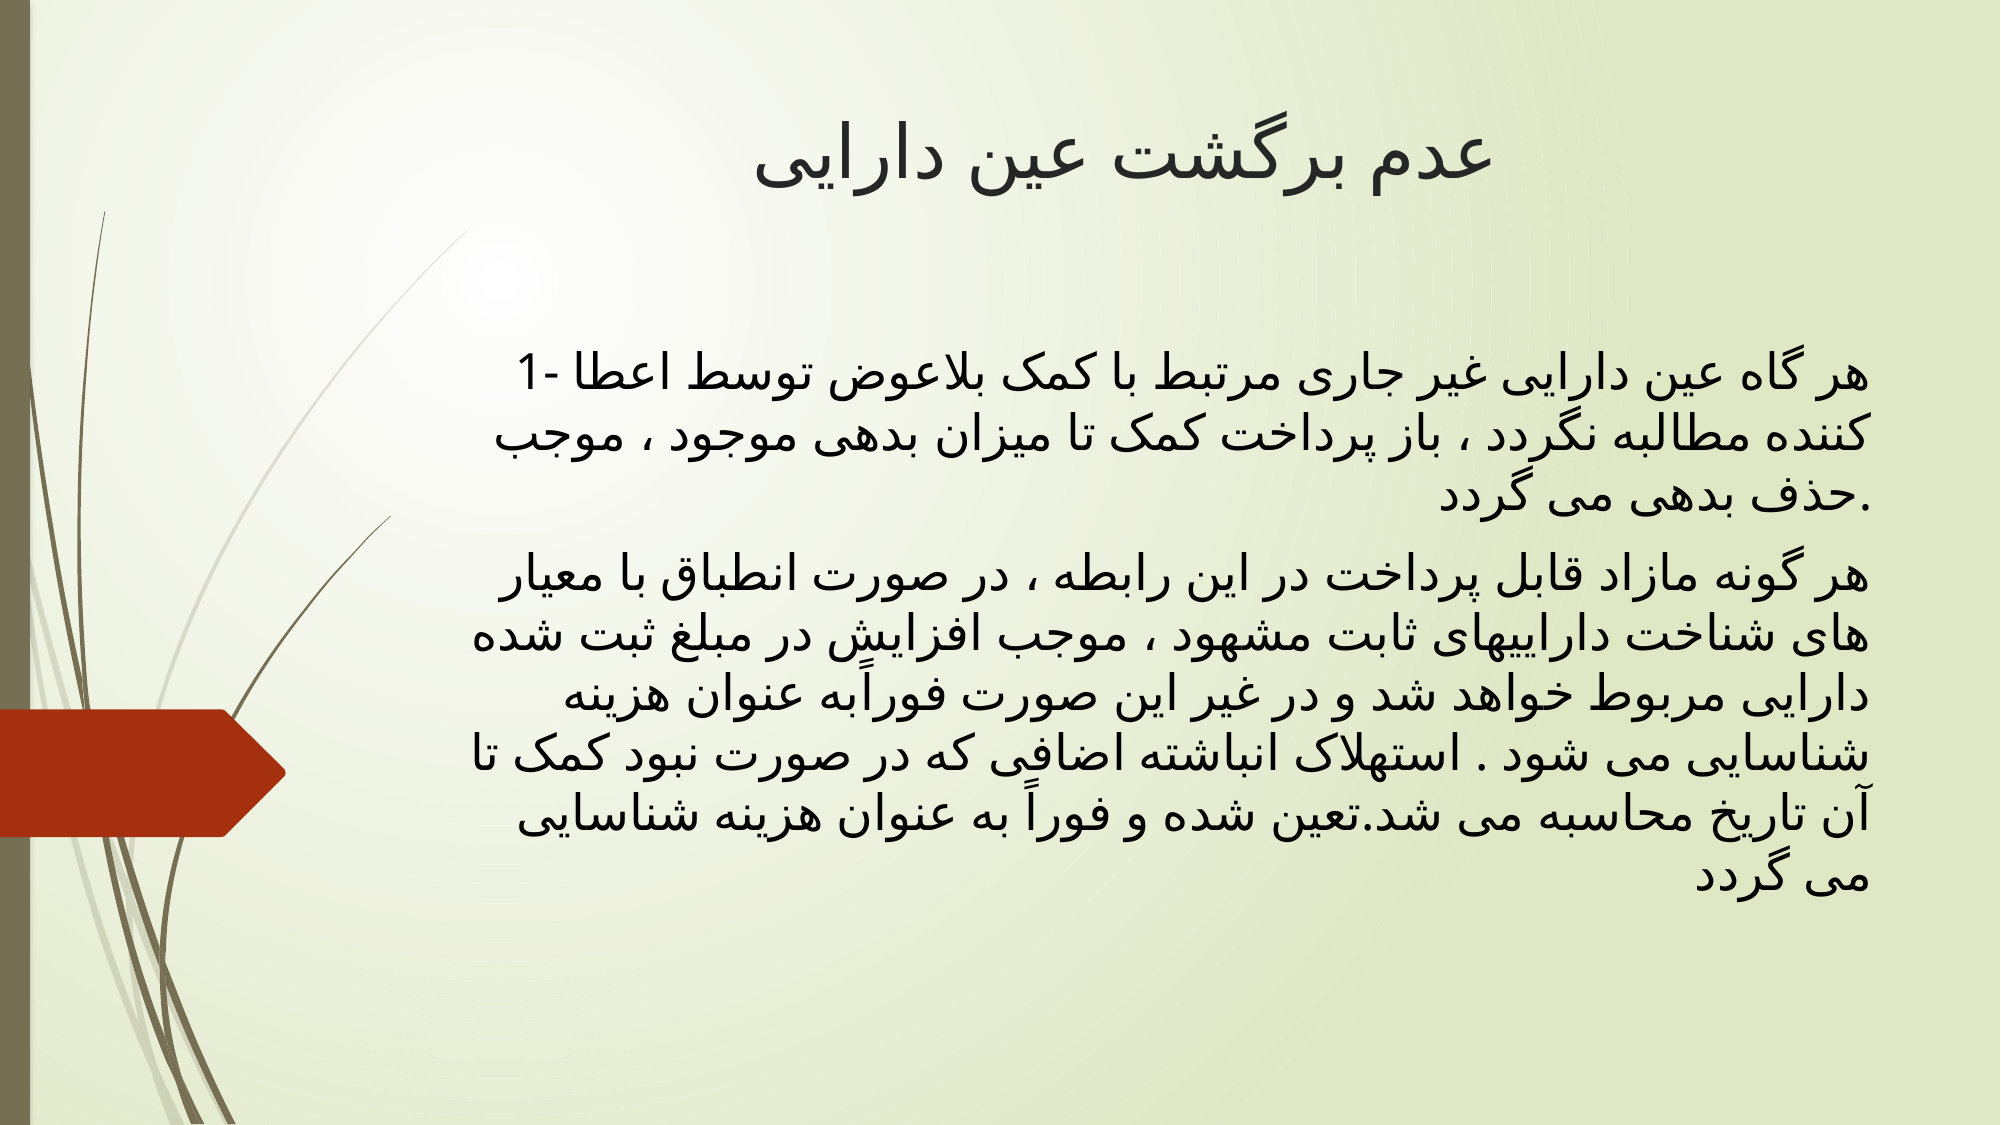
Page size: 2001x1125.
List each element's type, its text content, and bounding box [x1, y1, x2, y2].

subtitle 1- هر گاه عین دارایی غیر جاری مرتبط با کمک بلاعوض توسط اعطا کننده مطالبه نگردد ، باز پرداخت کمک تا میزان بدهی موجود ، موجب حذف بدهی می گردد. هر گونه مازاد قابل پرداخت در این رابطه ، در صورت انطباق با معیار های شناخت داراییهای ثابت مشهود ، موجب افزایش در مبلغ ثبت شده دارایی مربوط خواهد شد و در غیر این صورت فوراًبه عنوان هزینه شناسایی می شود . استهلاک انباشته اضافی که در صورت نبود کمک تا آن تاریخ محاسبه می شد.تعین شده و فوراً به عنوان هزینه شناسایی می گردد [424, 332, 1888, 969]
title عدم برگشت عین دارایی [395, 48, 1858, 201]
